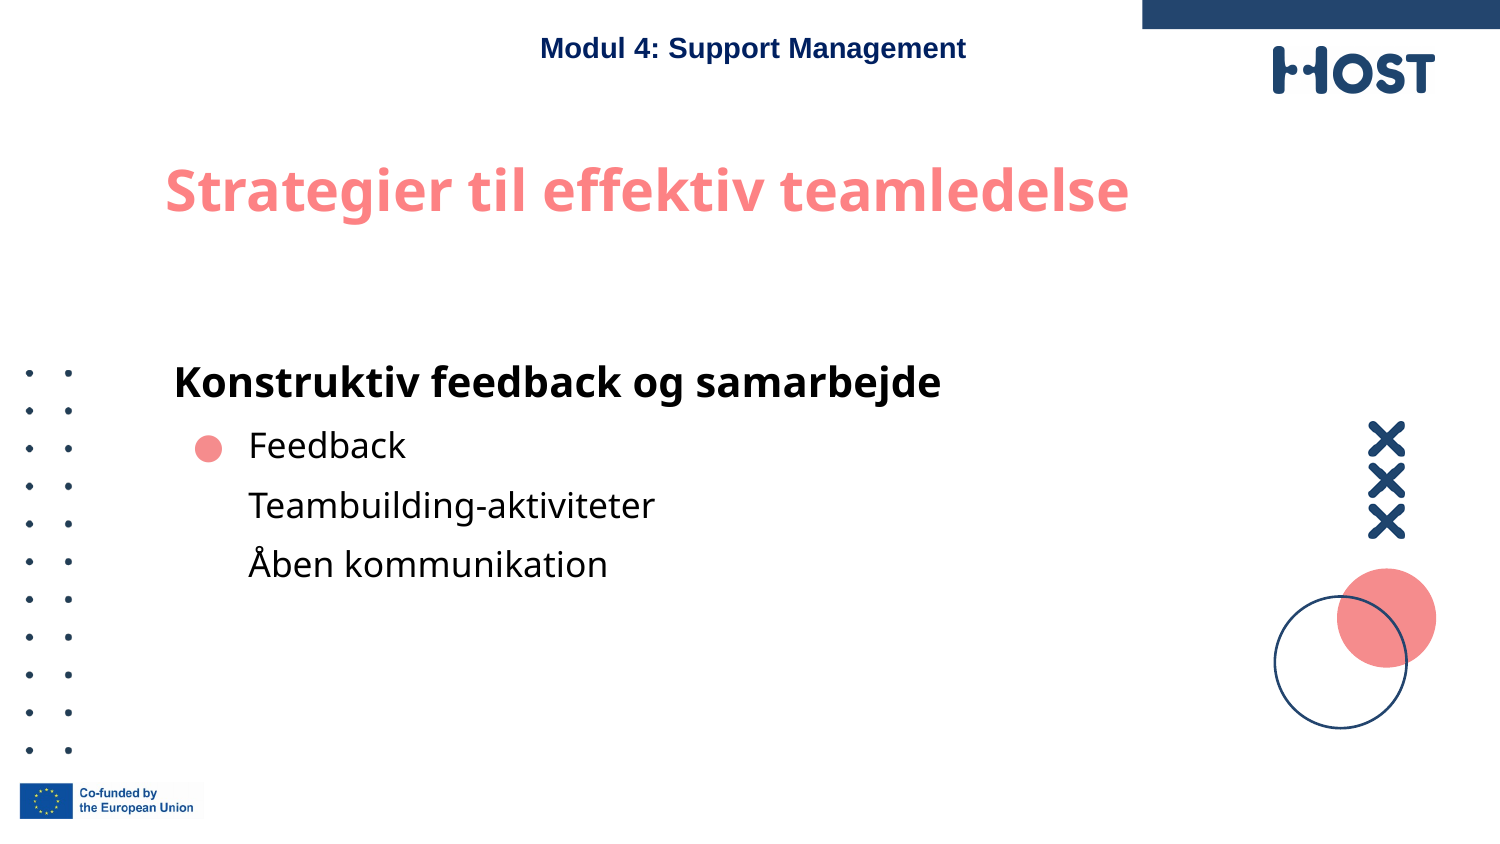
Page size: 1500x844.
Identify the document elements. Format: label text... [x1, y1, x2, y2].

picture [1368, 421, 1405, 539]
title Strategier til effektiv teamledelse [150, 139, 1196, 253]
picture [1273, 46, 1435, 94]
picture [0, 370, 204, 820]
text_box Modul 4: Support Management [525, 10, 1054, 68]
list Konstruktiv feedback og samarbejde Feedback Teambuilding-aktiviteter Åben kommunikation [158, 321, 1207, 765]
